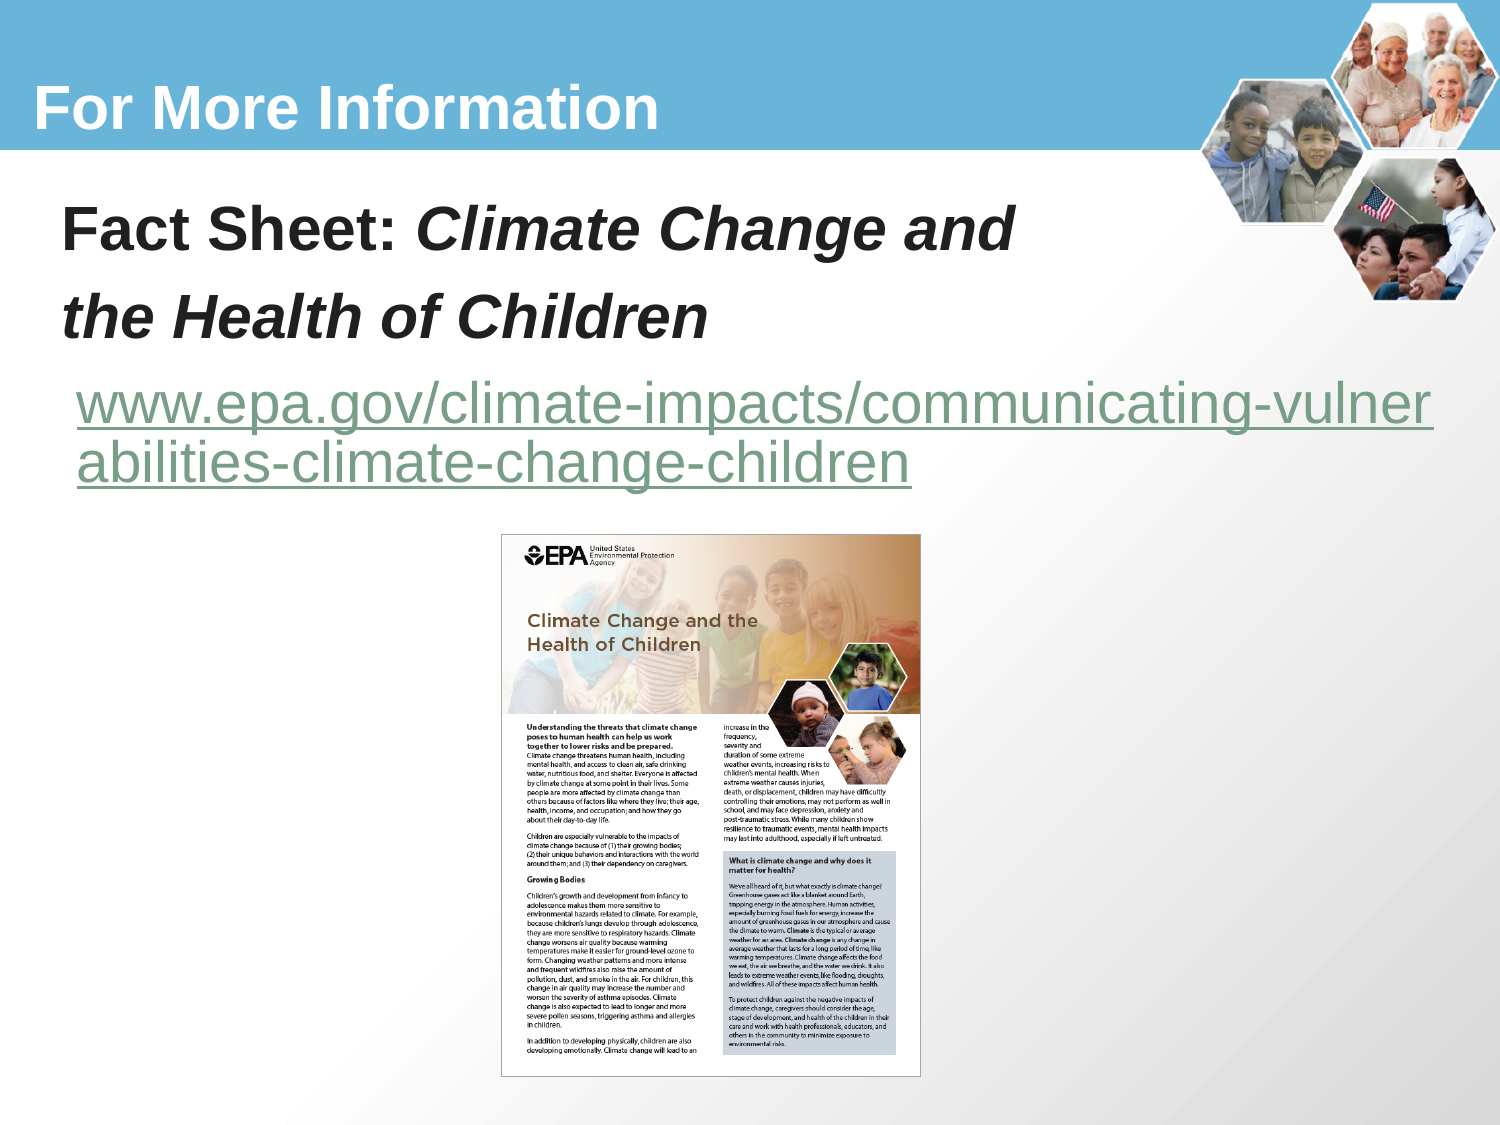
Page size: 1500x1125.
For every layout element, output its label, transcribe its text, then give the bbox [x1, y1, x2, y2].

title For More Information [18, 0, 1425, 150]
list Fact Sheet: Climate Change and the Health of Children [46, 180, 1446, 1100]
picture [1173, 2, 1500, 303]
picture [502, 535, 921, 1076]
text_box www.epa.gov/climate-impacts/communicating-vulnerabilities-climate-change-children [62, 358, 1451, 443]
